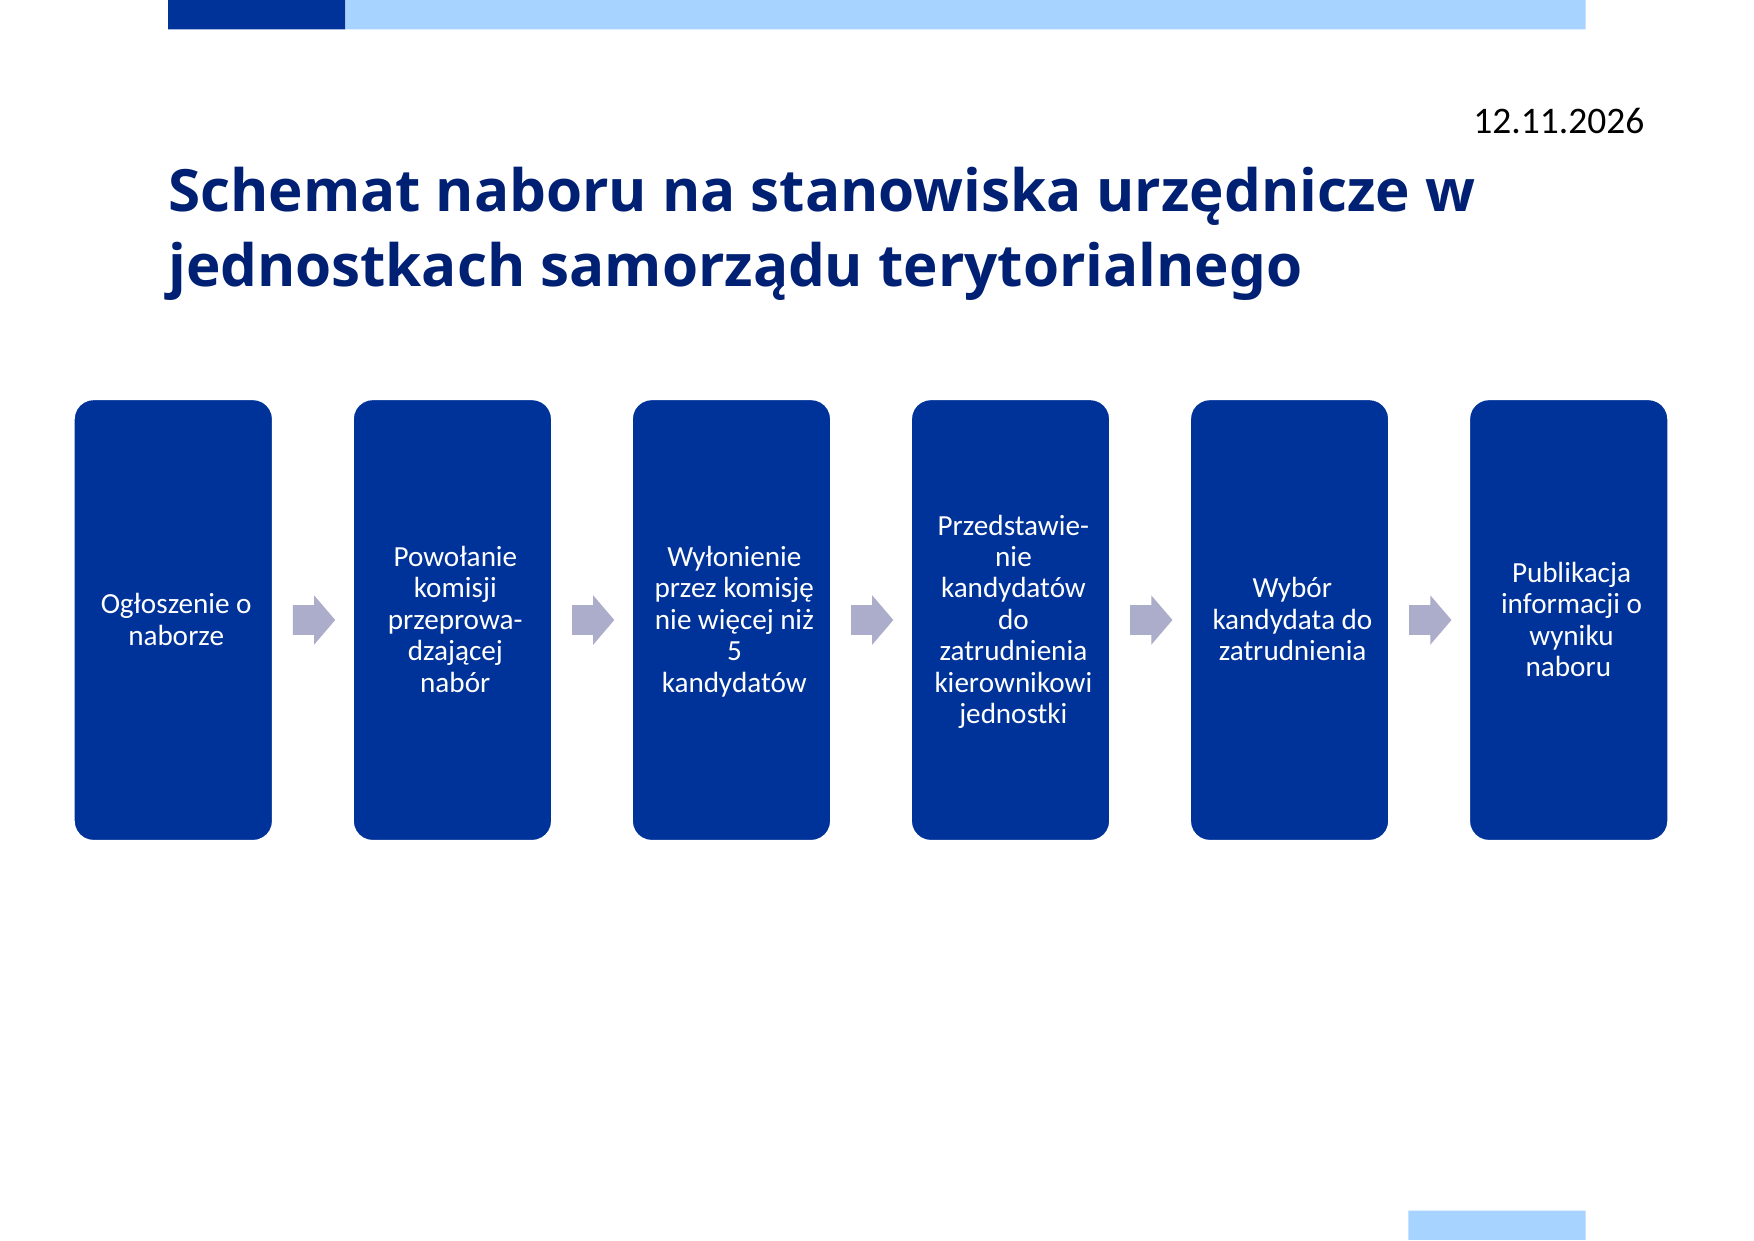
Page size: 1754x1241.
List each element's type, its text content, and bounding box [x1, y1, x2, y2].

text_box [73, 230, 1669, 1010]
title Schemat naboru na stanowiska urzędnicze w jednostkach samorządu terytorialnego [168, 147, 1586, 230]
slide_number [1458, 88, 1754, 149]
